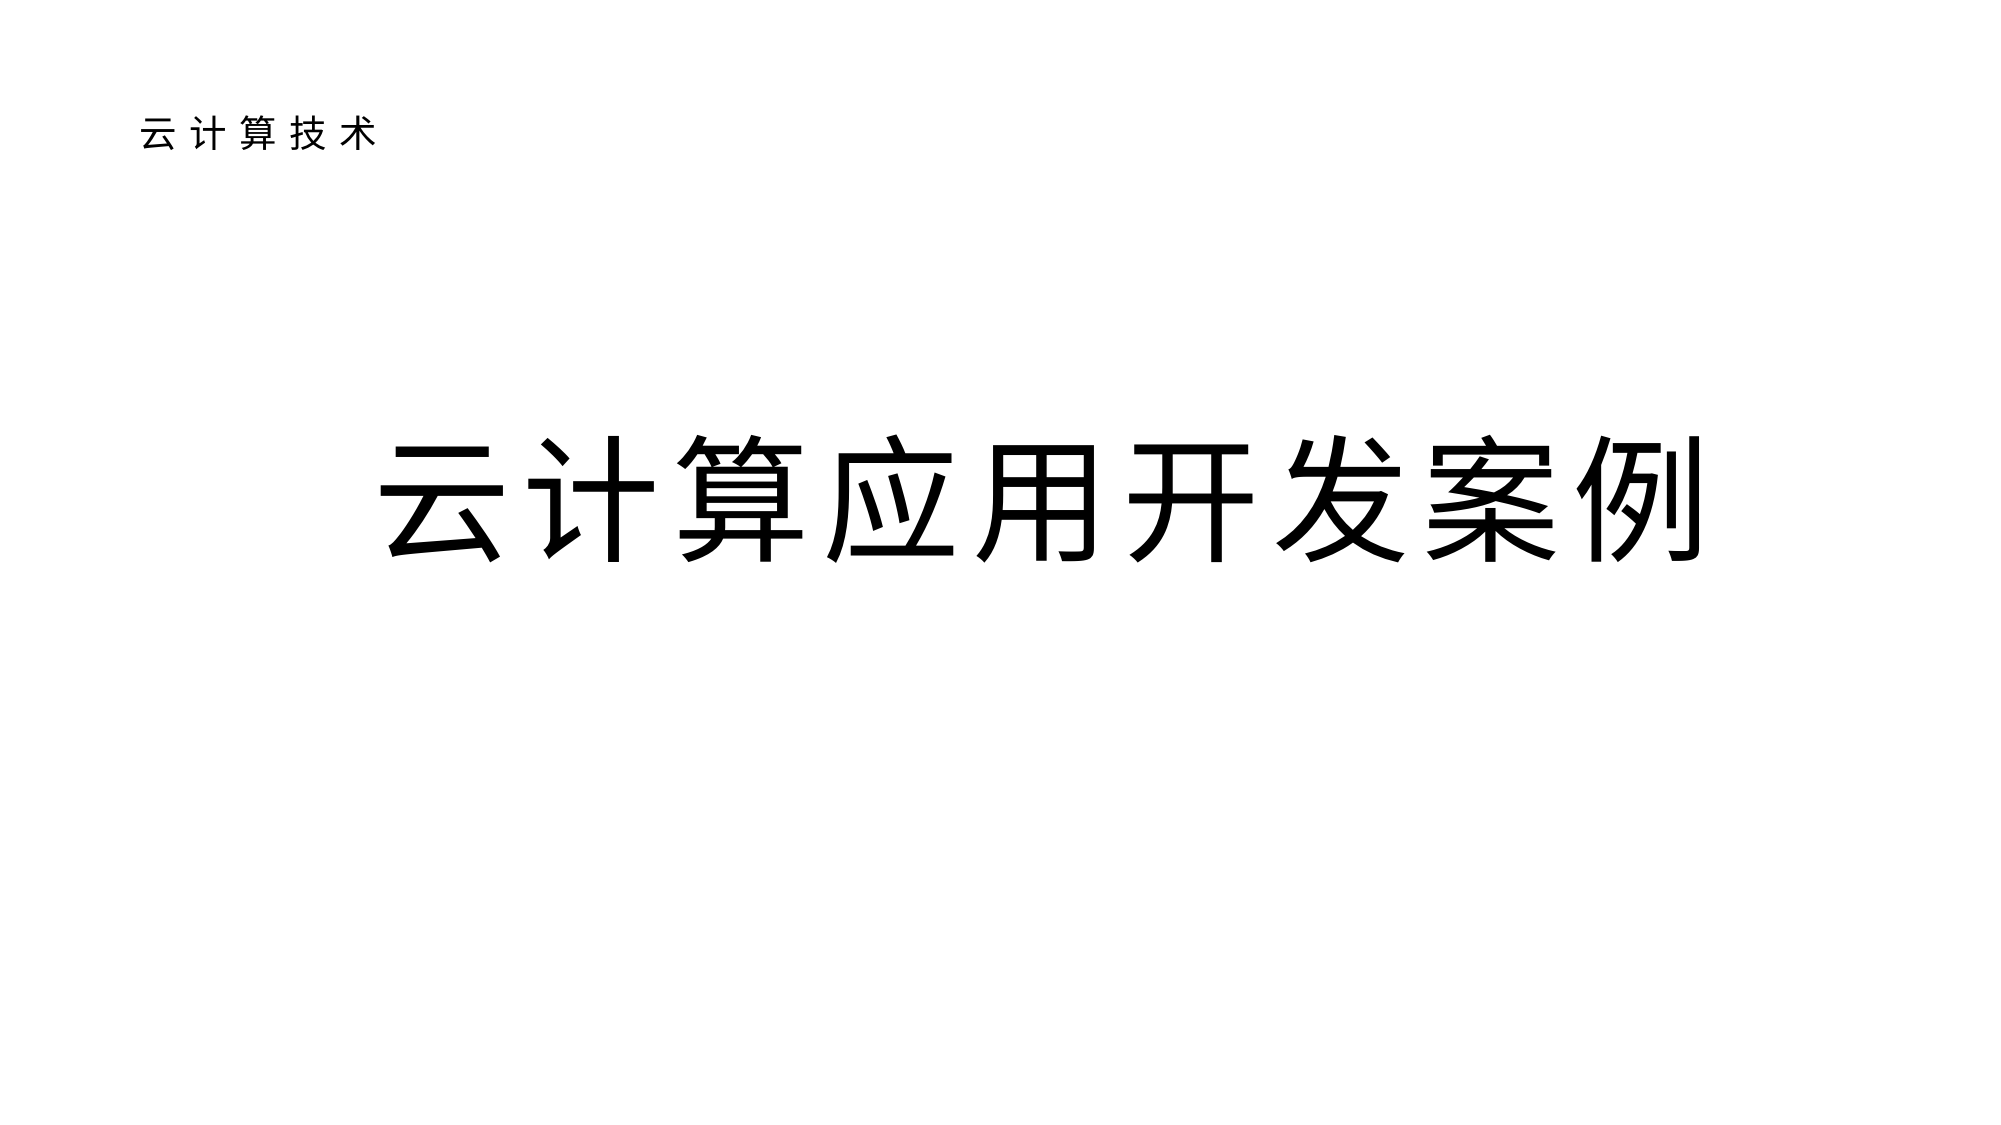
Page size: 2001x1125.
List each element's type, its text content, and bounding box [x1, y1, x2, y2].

text_box 云计算技术 [124, 102, 563, 163]
text_box 云计算应用开发案例 [358, 407, 1791, 587]
